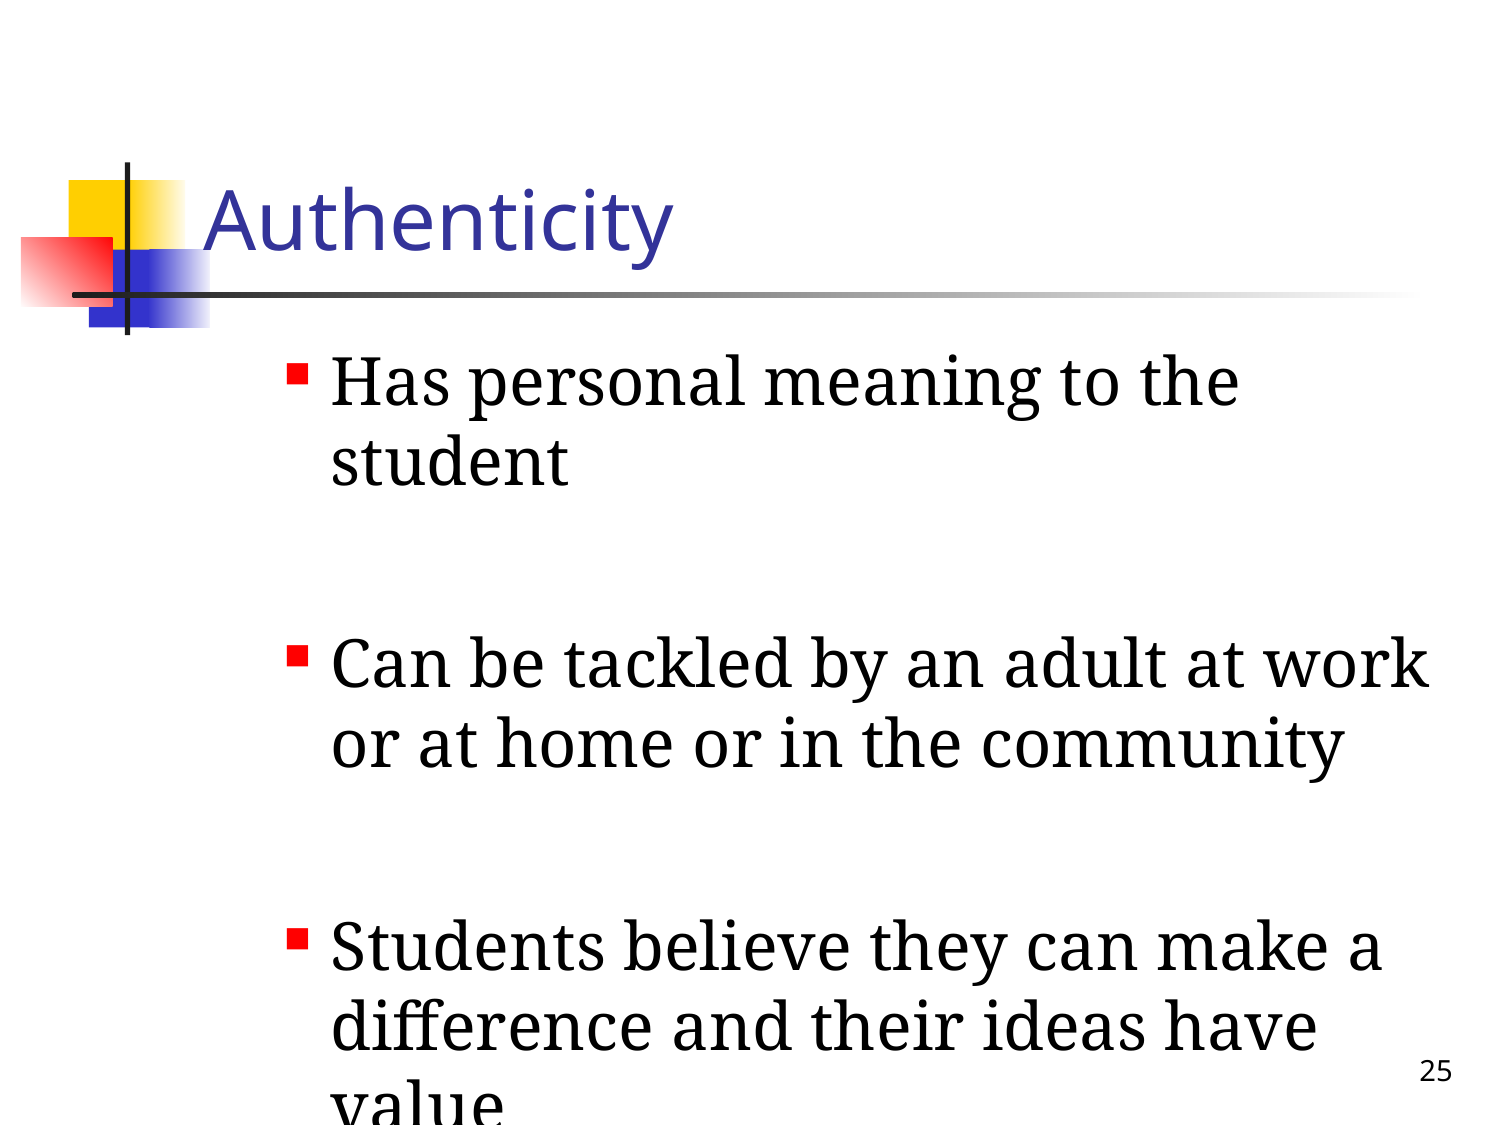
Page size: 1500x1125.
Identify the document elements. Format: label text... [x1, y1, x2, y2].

list Has personal meaning to the student Can be tackled by an adult at work or at home or in the community Students believe they can make a difference and their ideas have value [193, 330, 1470, 1007]
title Authenticity [188, 34, 1468, 276]
slide_number 25 [1154, 1023, 1468, 1100]
